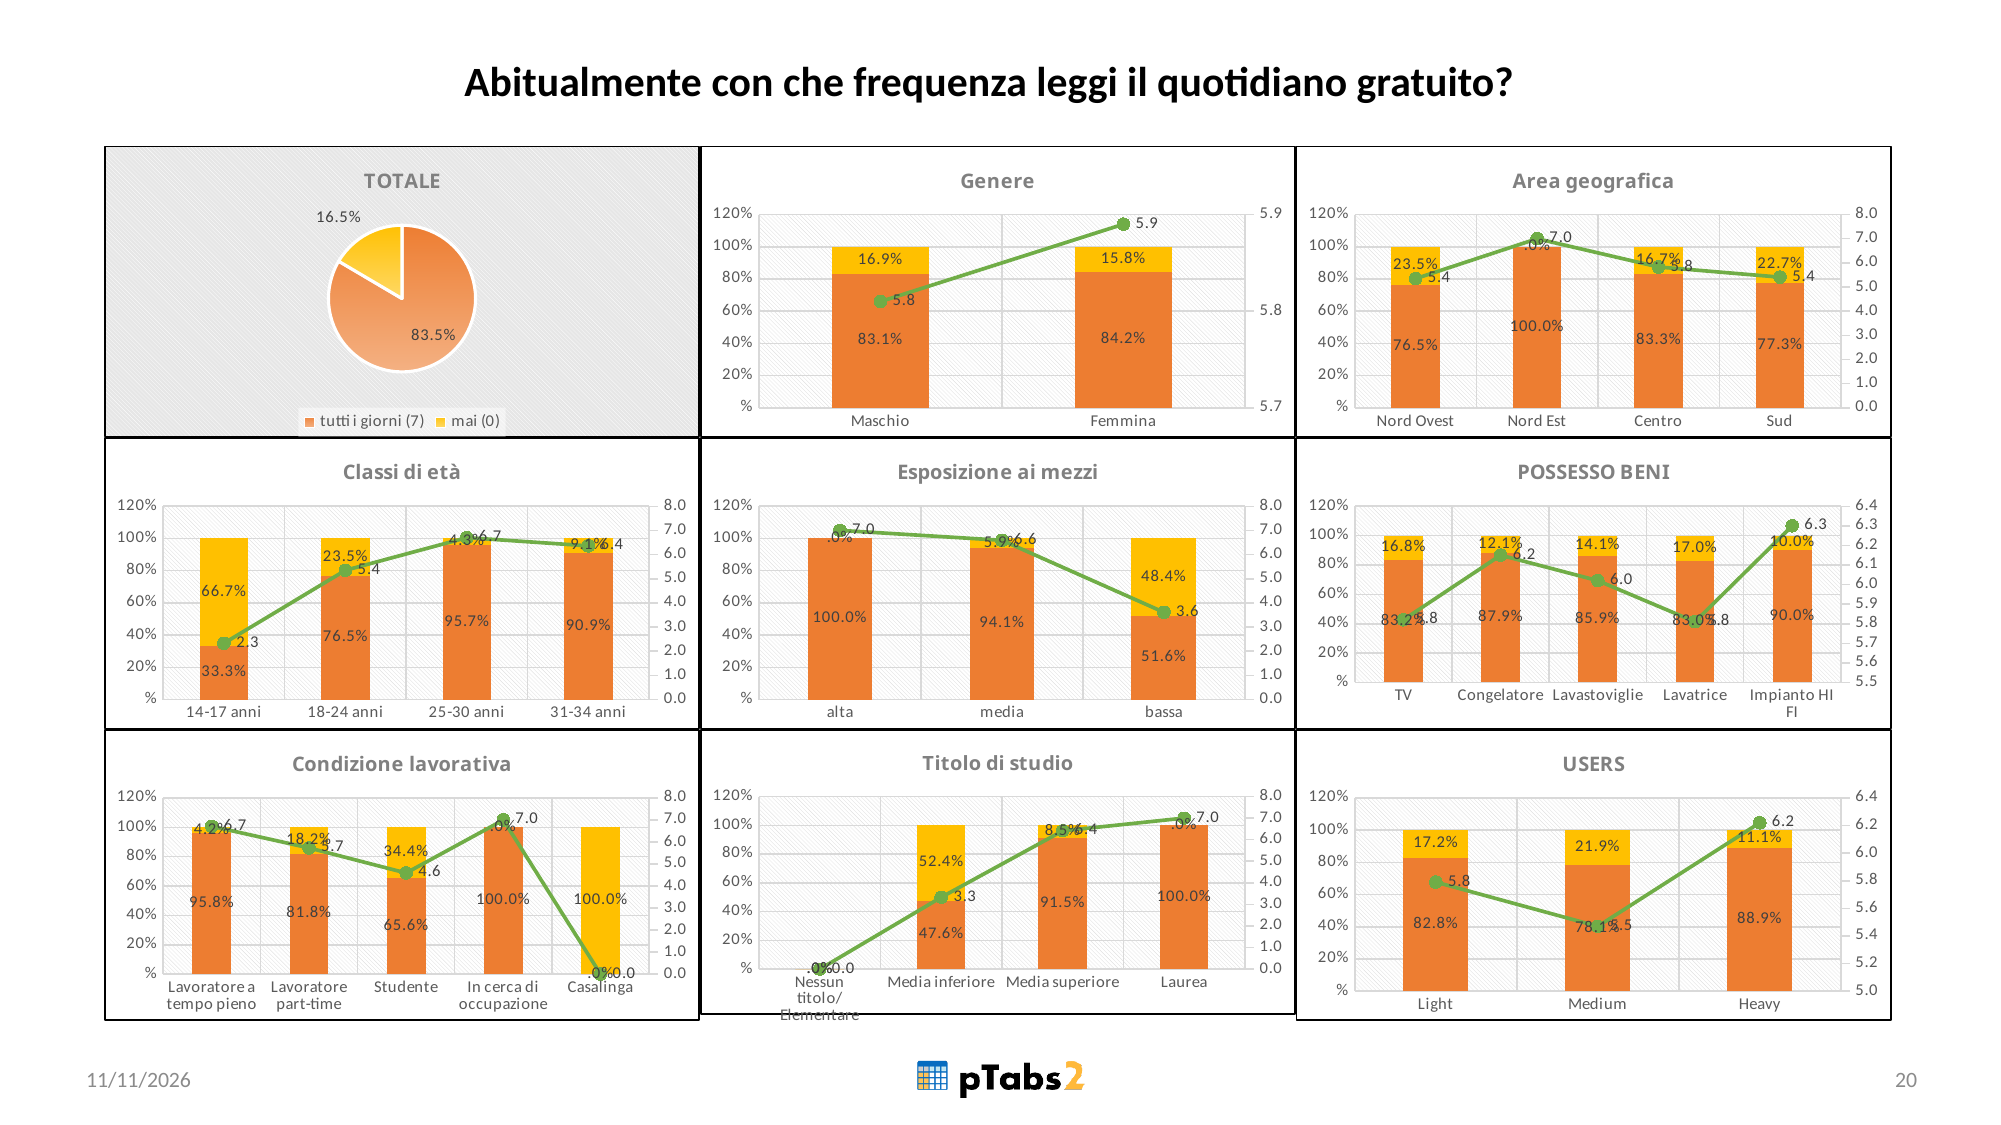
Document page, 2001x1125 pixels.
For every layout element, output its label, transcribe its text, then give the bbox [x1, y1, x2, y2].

chart [104, 145, 1892, 1021]
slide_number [70, 1055, 512, 1103]
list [913, 1058, 1087, 1100]
slide_number 20 [1482, 1055, 1933, 1103]
title Abitualmente con che frequenza leggi il quotidiano gratuito? [104, 52, 1875, 115]
